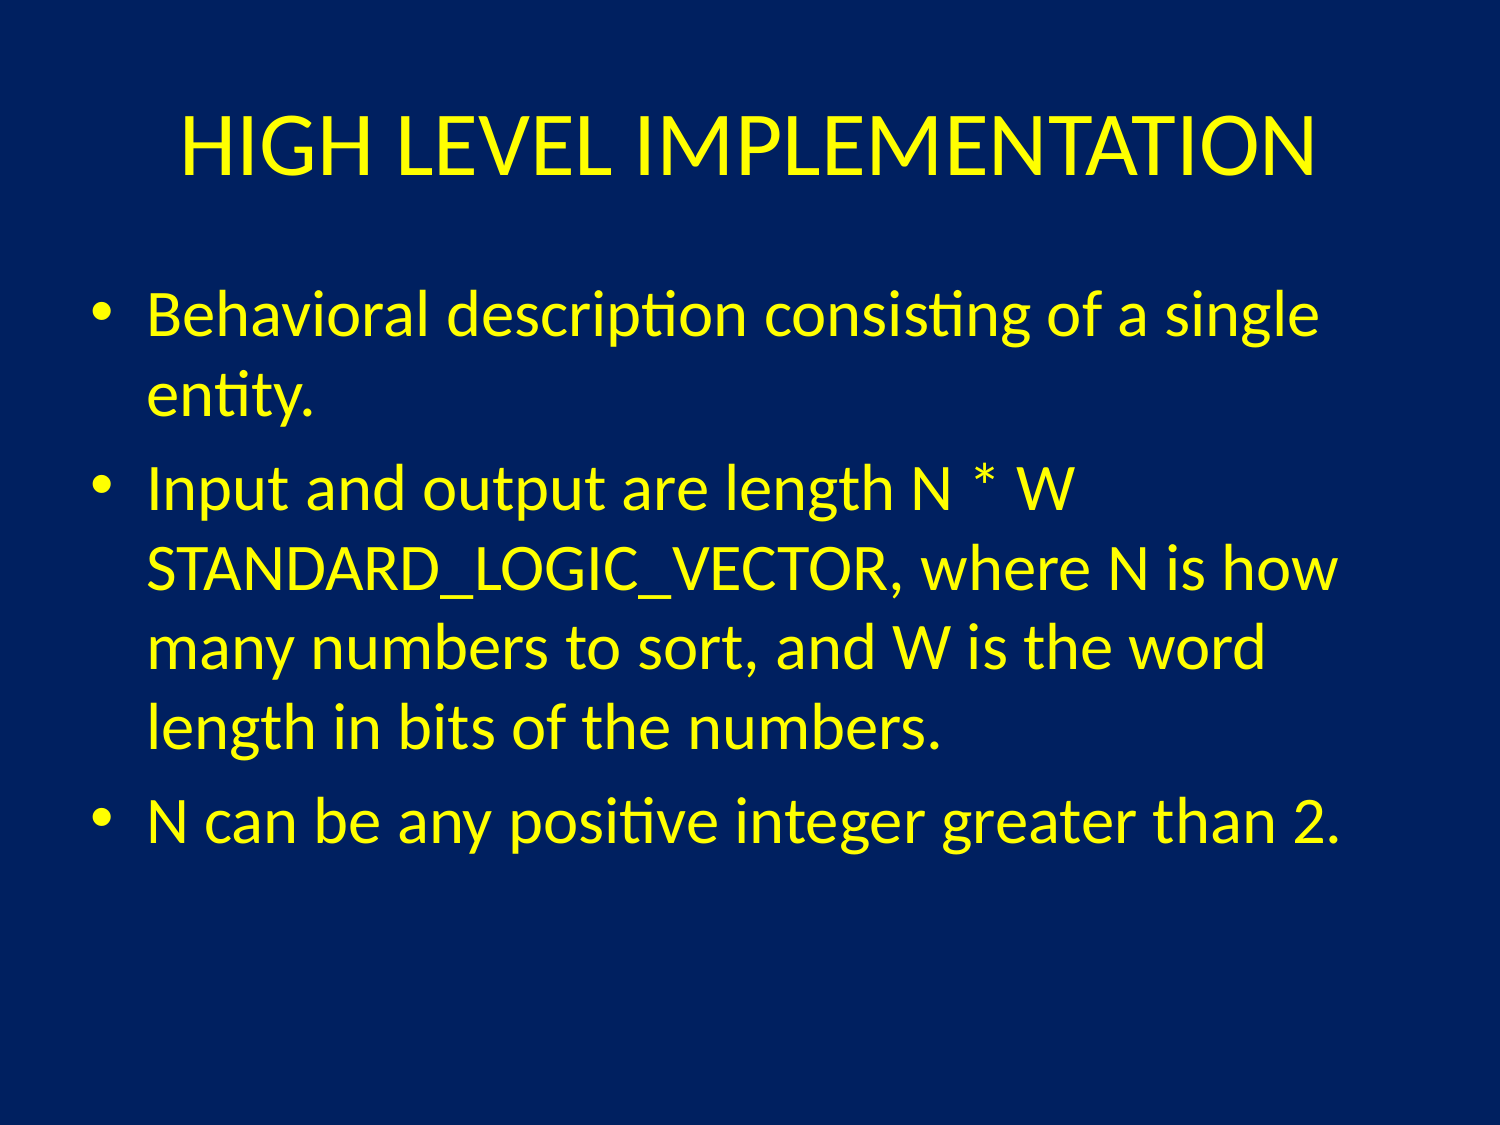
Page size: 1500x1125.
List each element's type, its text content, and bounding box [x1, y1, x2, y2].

title HIGH LEVEL IMPLEMENTATION [75, 45, 1425, 233]
list Behavioral description consisting of a single entity. Input and output are length N * W STANDARD_LOGIC_VECTOR, where N is how many numbers to sort, and W is the word length in bits of the numbers. N can be any positive integer greater than 2. [75, 262, 1425, 1005]
